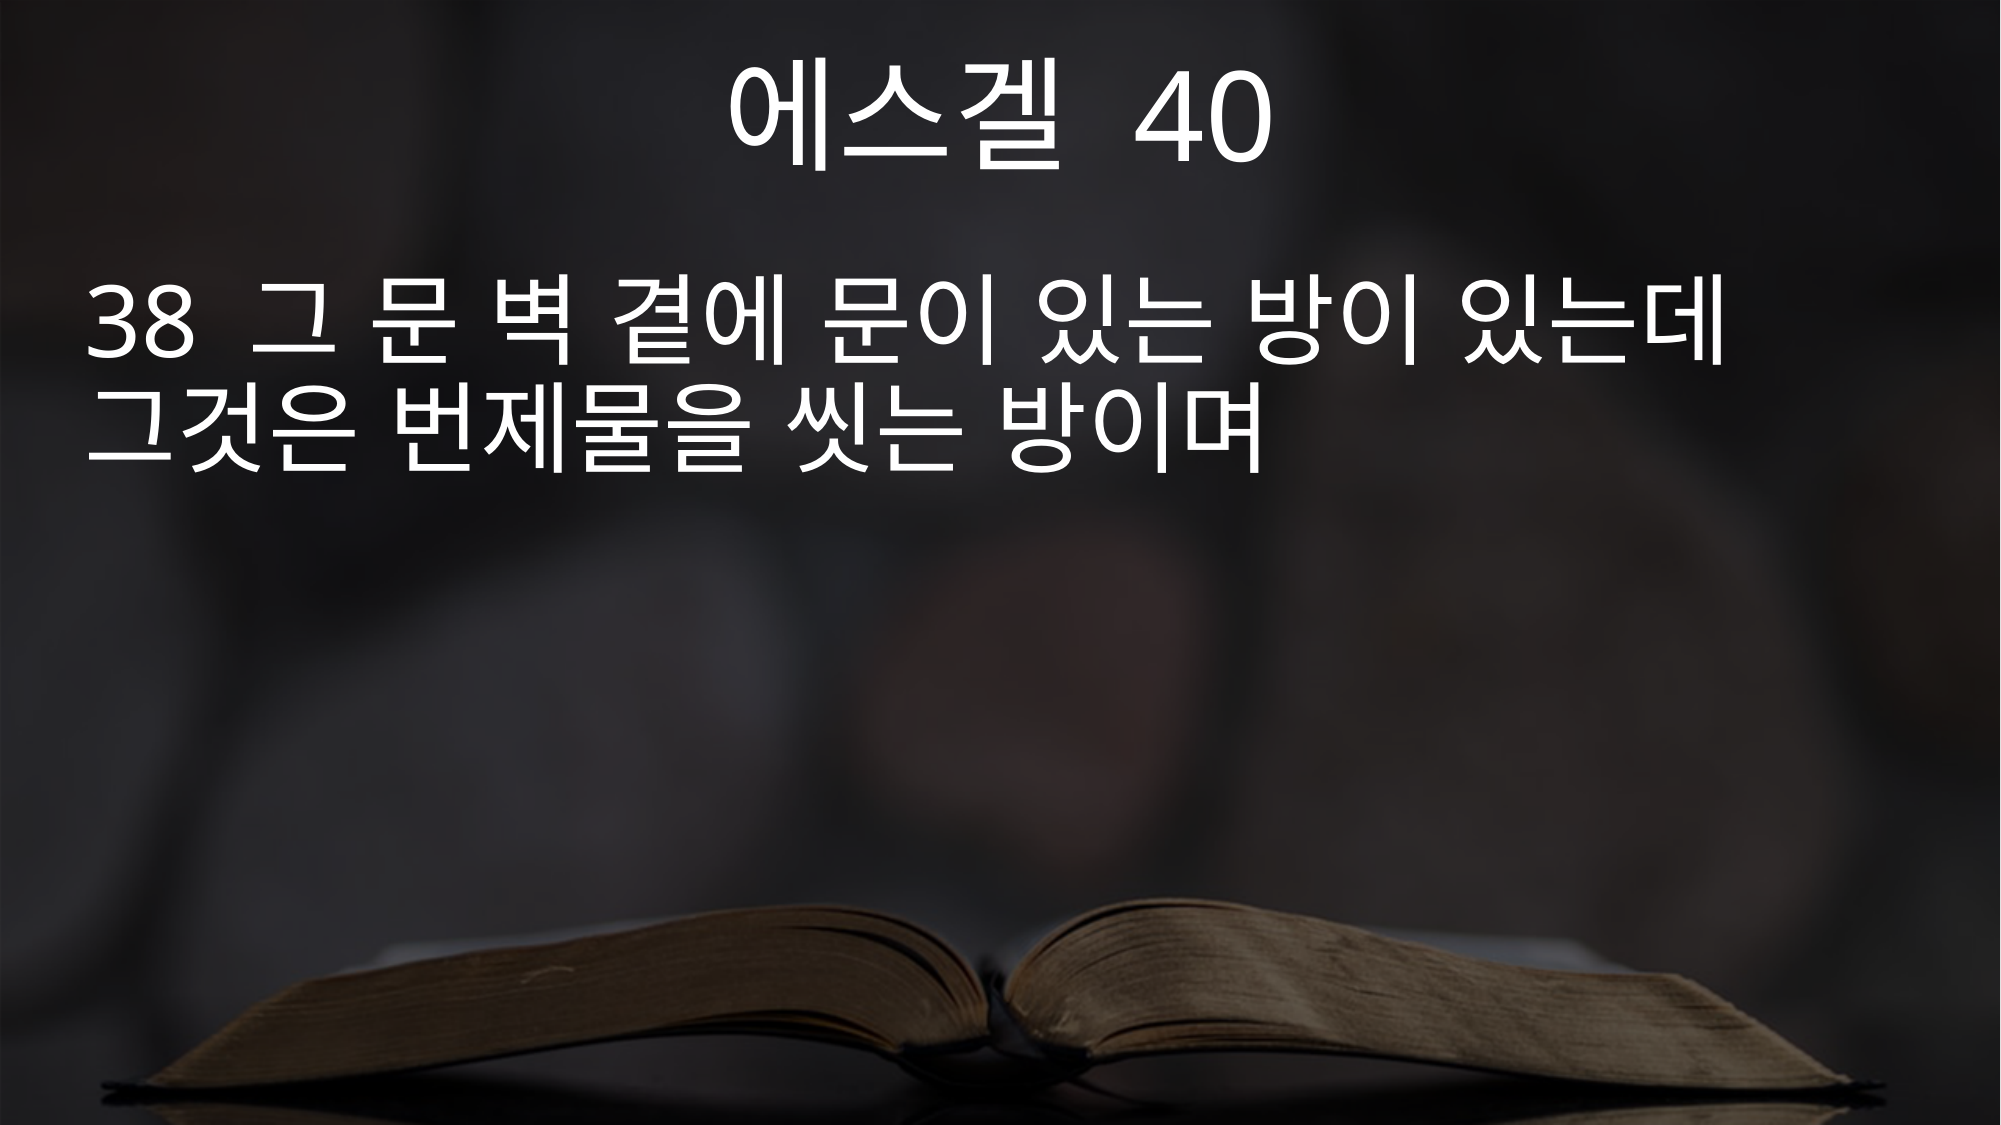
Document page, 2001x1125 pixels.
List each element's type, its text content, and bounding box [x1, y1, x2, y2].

list 38 그 문 벽 곁에 문이 있는 방이 있는데 그것은 번제물을 씻는 방이며 [69, 263, 1953, 423]
footer 에스겔 40 [0, 32, 2000, 192]
picture [0, 0, 2001, 1125]
